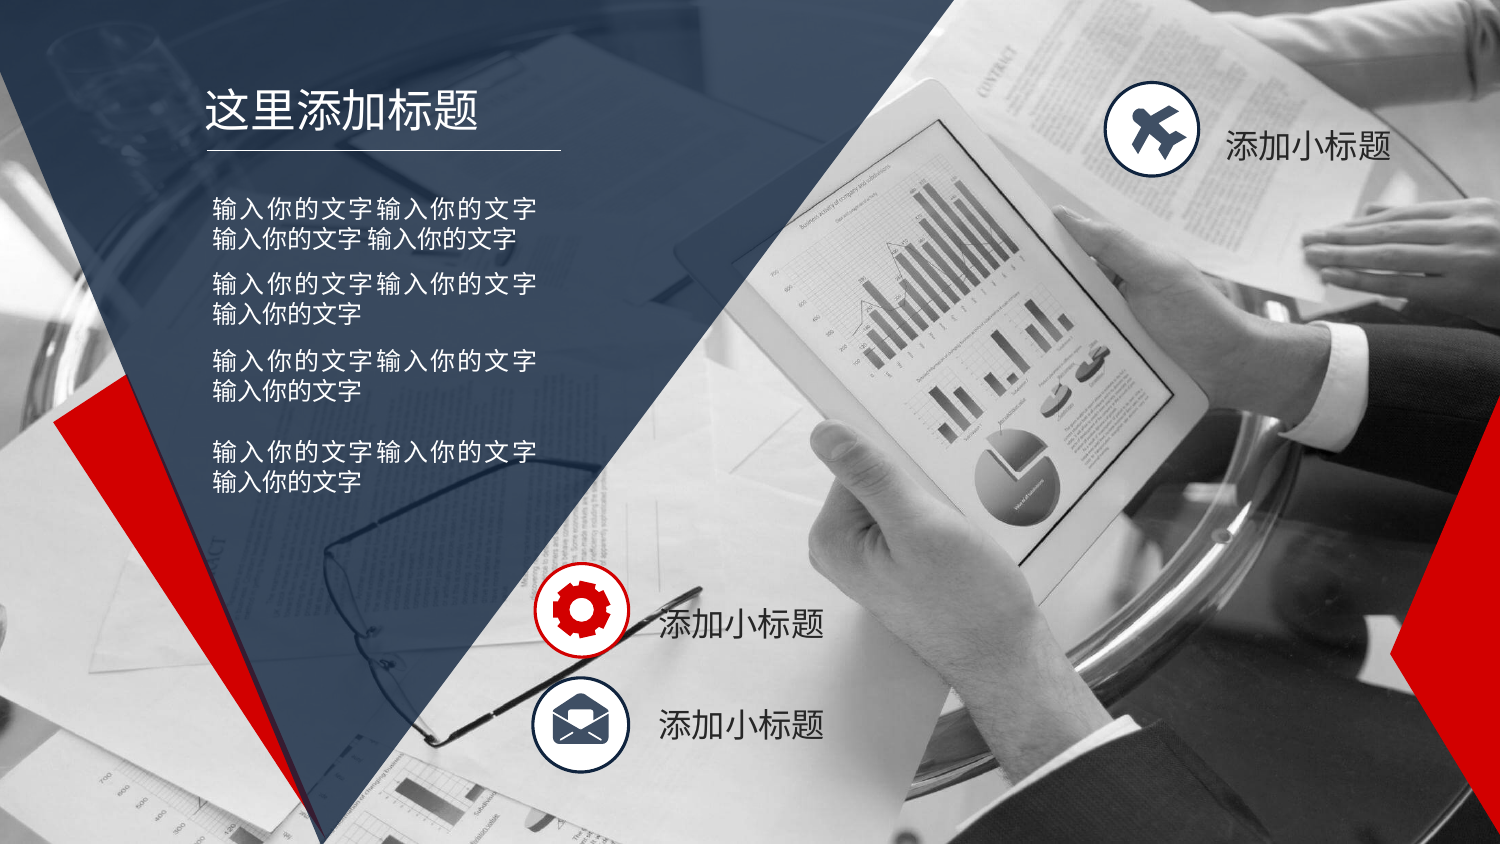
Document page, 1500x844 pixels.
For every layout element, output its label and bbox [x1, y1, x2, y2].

picture [0, 0, 1500, 844]
text_box [532, 677, 629, 773]
text_box [1104, 82, 1199, 177]
text_box [534, 563, 629, 658]
